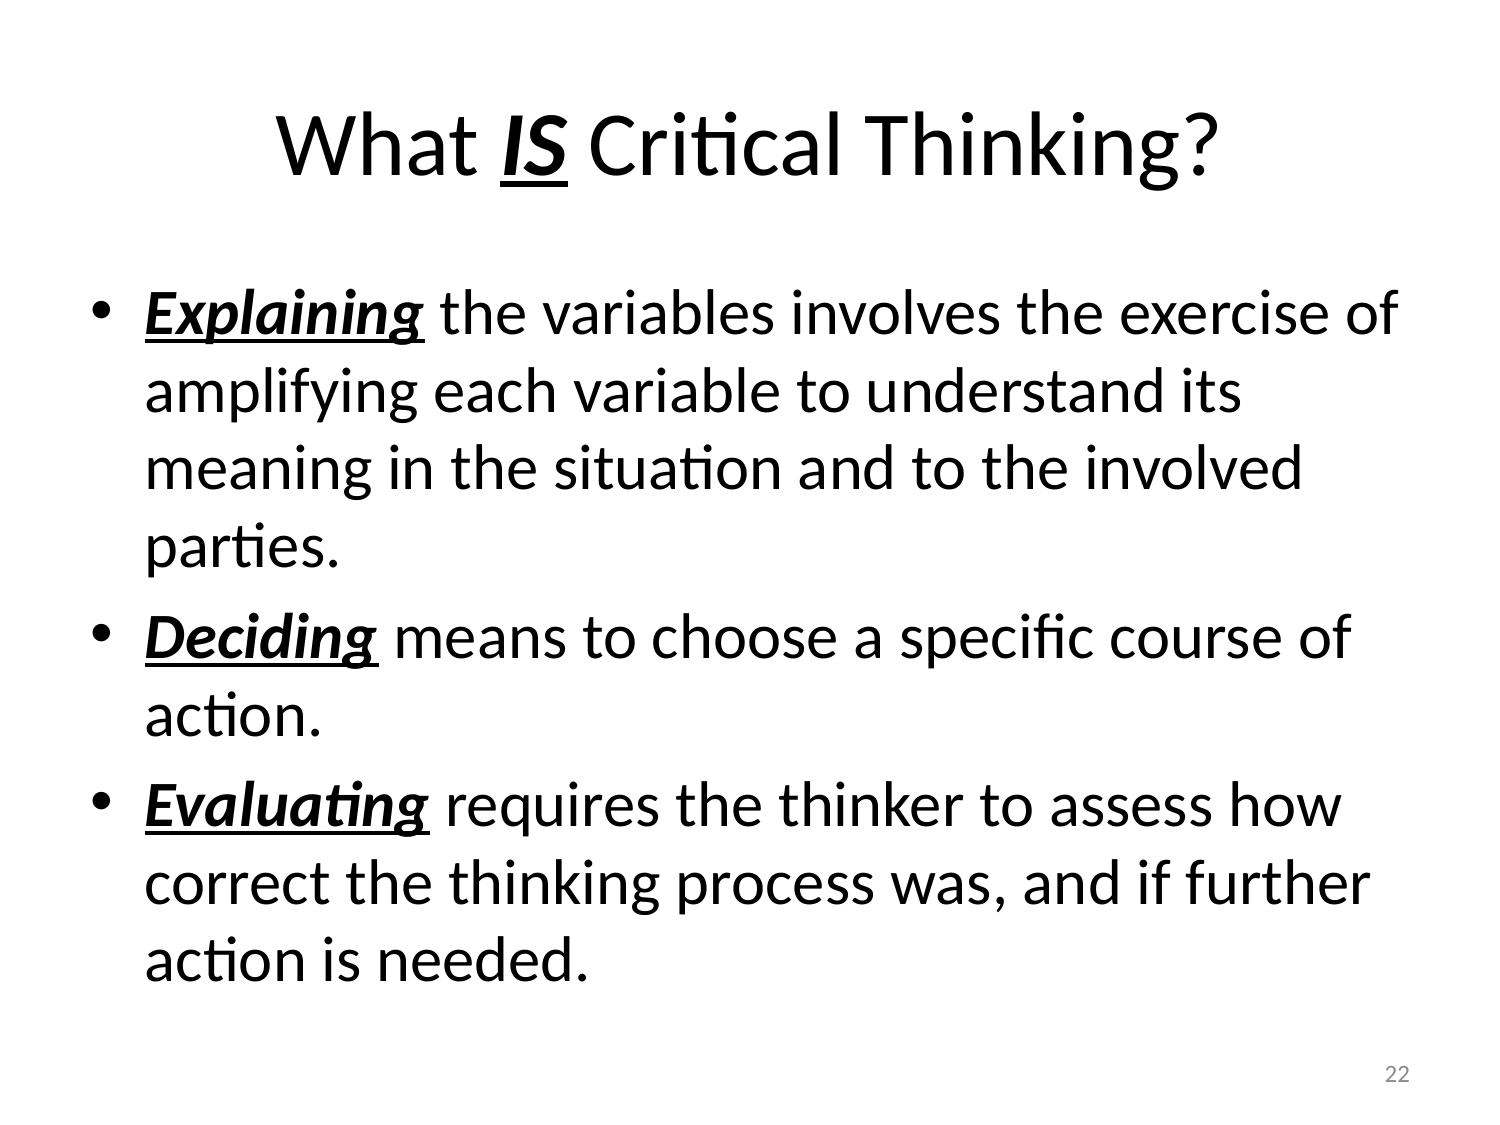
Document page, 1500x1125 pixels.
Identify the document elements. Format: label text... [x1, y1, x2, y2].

title What IS Critical Thinking? [75, 45, 1425, 233]
slide_number 22 [1074, 1042, 1425, 1103]
list Explaining the variables involves the exercise of amplifying each variable to understand its meaning in the situation and to the involved parties. Deciding means to choose a specific course of action. Evaluating requires the thinker to assess how correct the thinking process was, and if further action is needed. [75, 262, 1425, 1005]
